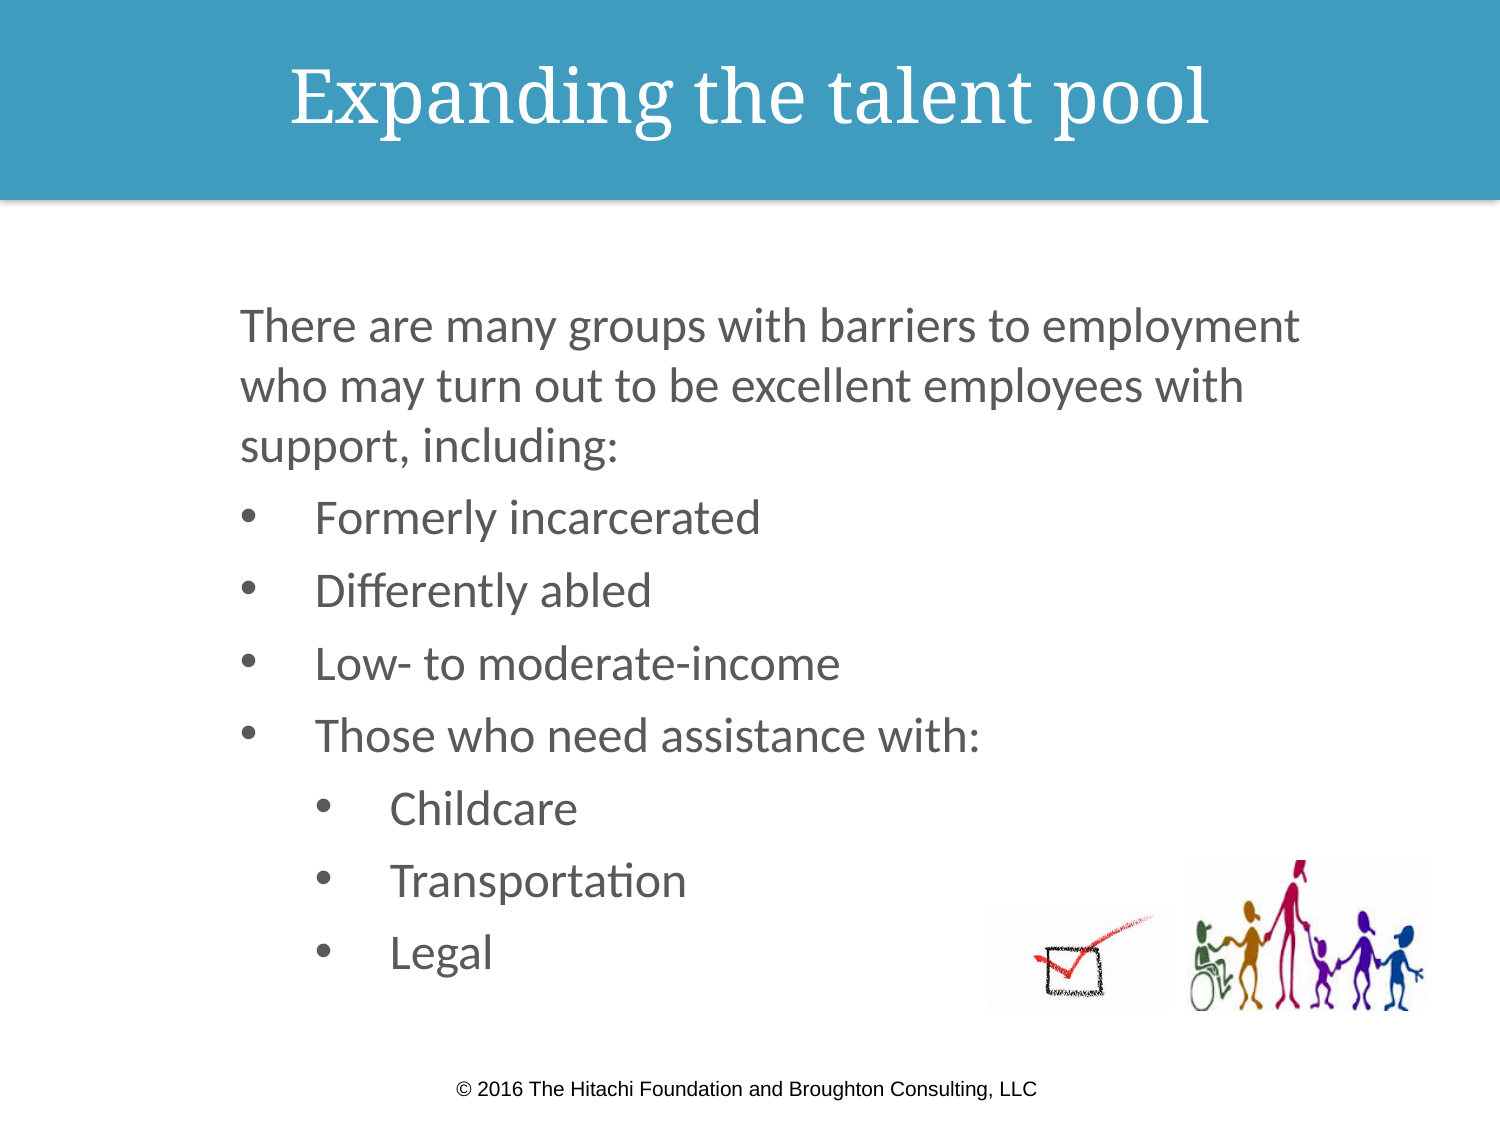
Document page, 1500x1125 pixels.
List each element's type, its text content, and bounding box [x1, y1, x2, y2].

text_box There are many groups with barriers to employment who may turn out to be excellent employees with support, including: Formerly incarcerated Differently abled Low- to moderate-income Those who need assistance with: Childcare Transportation Legal [149, 285, 1363, 988]
title Expanding the talent pool [112, 24, 1388, 163]
picture [1187, 860, 1427, 1011]
footer © 2016 The Hitachi Foundation and Broughton Consulting, LLC [399, 1067, 1100, 1100]
picture [987, 904, 1173, 1009]
